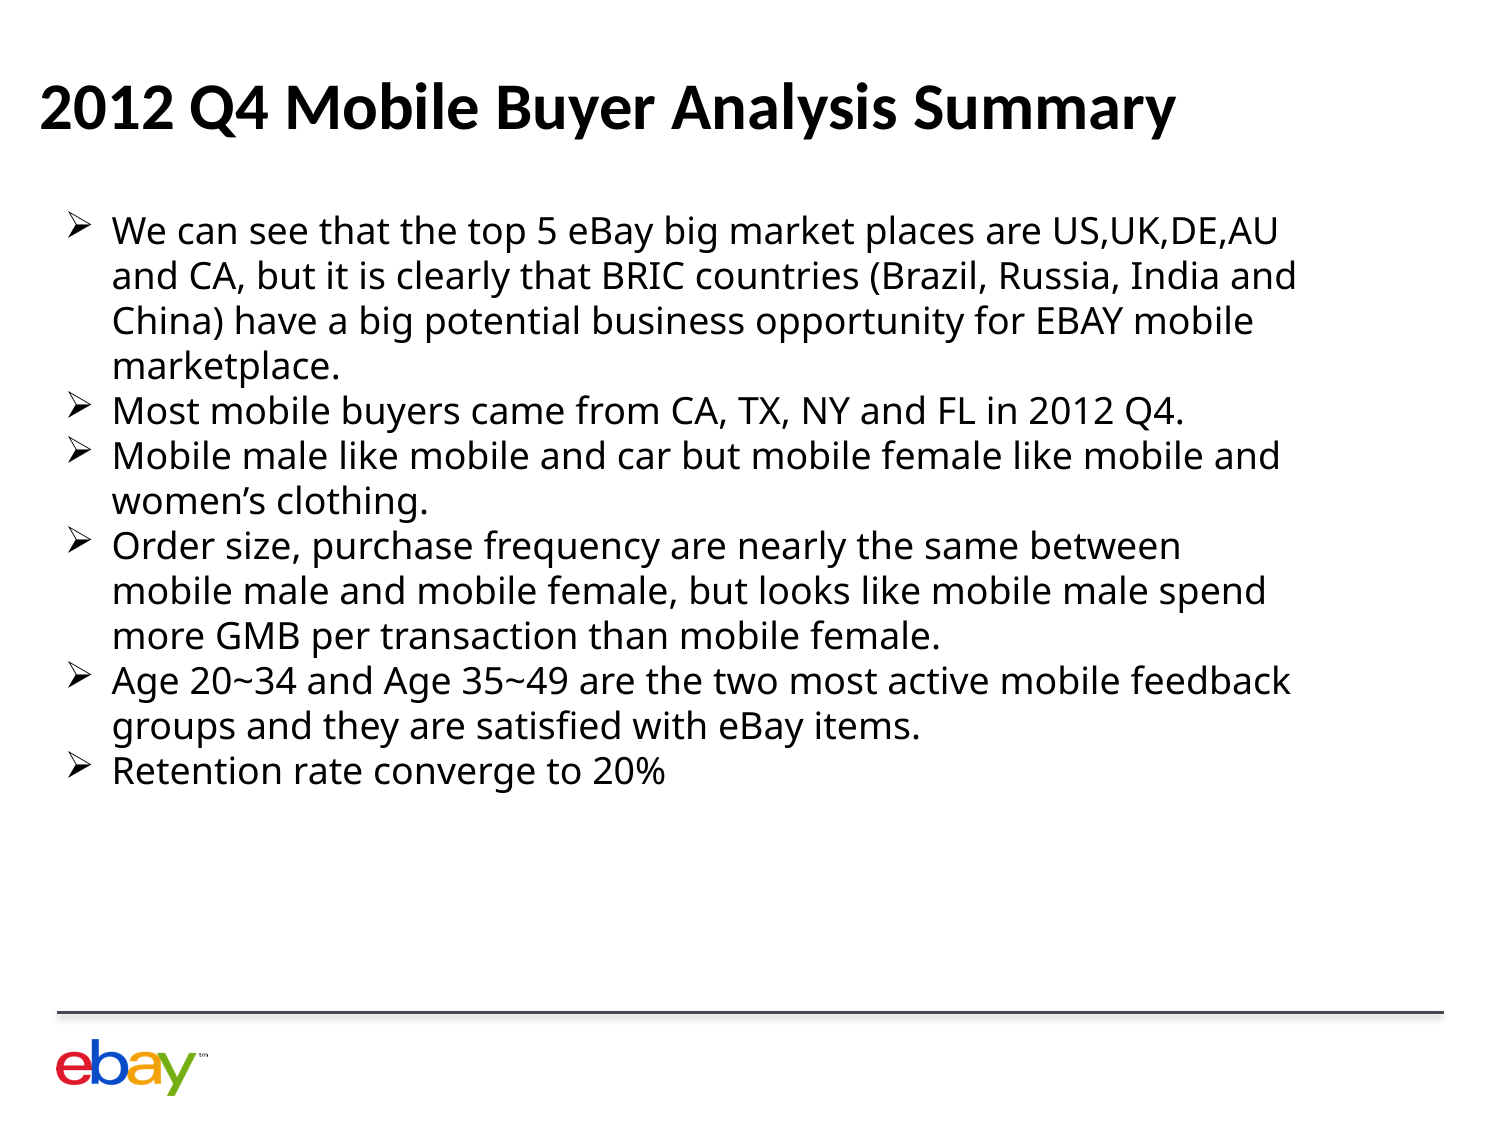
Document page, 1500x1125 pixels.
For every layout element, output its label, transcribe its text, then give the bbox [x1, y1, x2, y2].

picture [56, 1039, 208, 1096]
text_box We can see that the top 5 eBay big market places are US,UK,DE,AU and CA, but it is clearly that BRIC countries (Brazil, Russia, India and China) have a big potential business opportunity for EBAY mobile marketplace. Most mobile buyers came from CA, TX, NY and FL in 2012 Q4. Mobile male like mobile and car but mobile female like mobile and women’s clothing. Order size, purchase frequency are nearly the same between mobile male and mobile female, but looks like mobile male spend more GMB per transaction than mobile female. Age 20~34 and Age 35~49 are the two most active mobile feedback groups and they are satisfied with eBay items. Retention rate converge to 20% [49, 199, 1325, 800]
title 2012 Q4 Mobile Buyer Analysis Summary [24, 37, 1401, 151]
